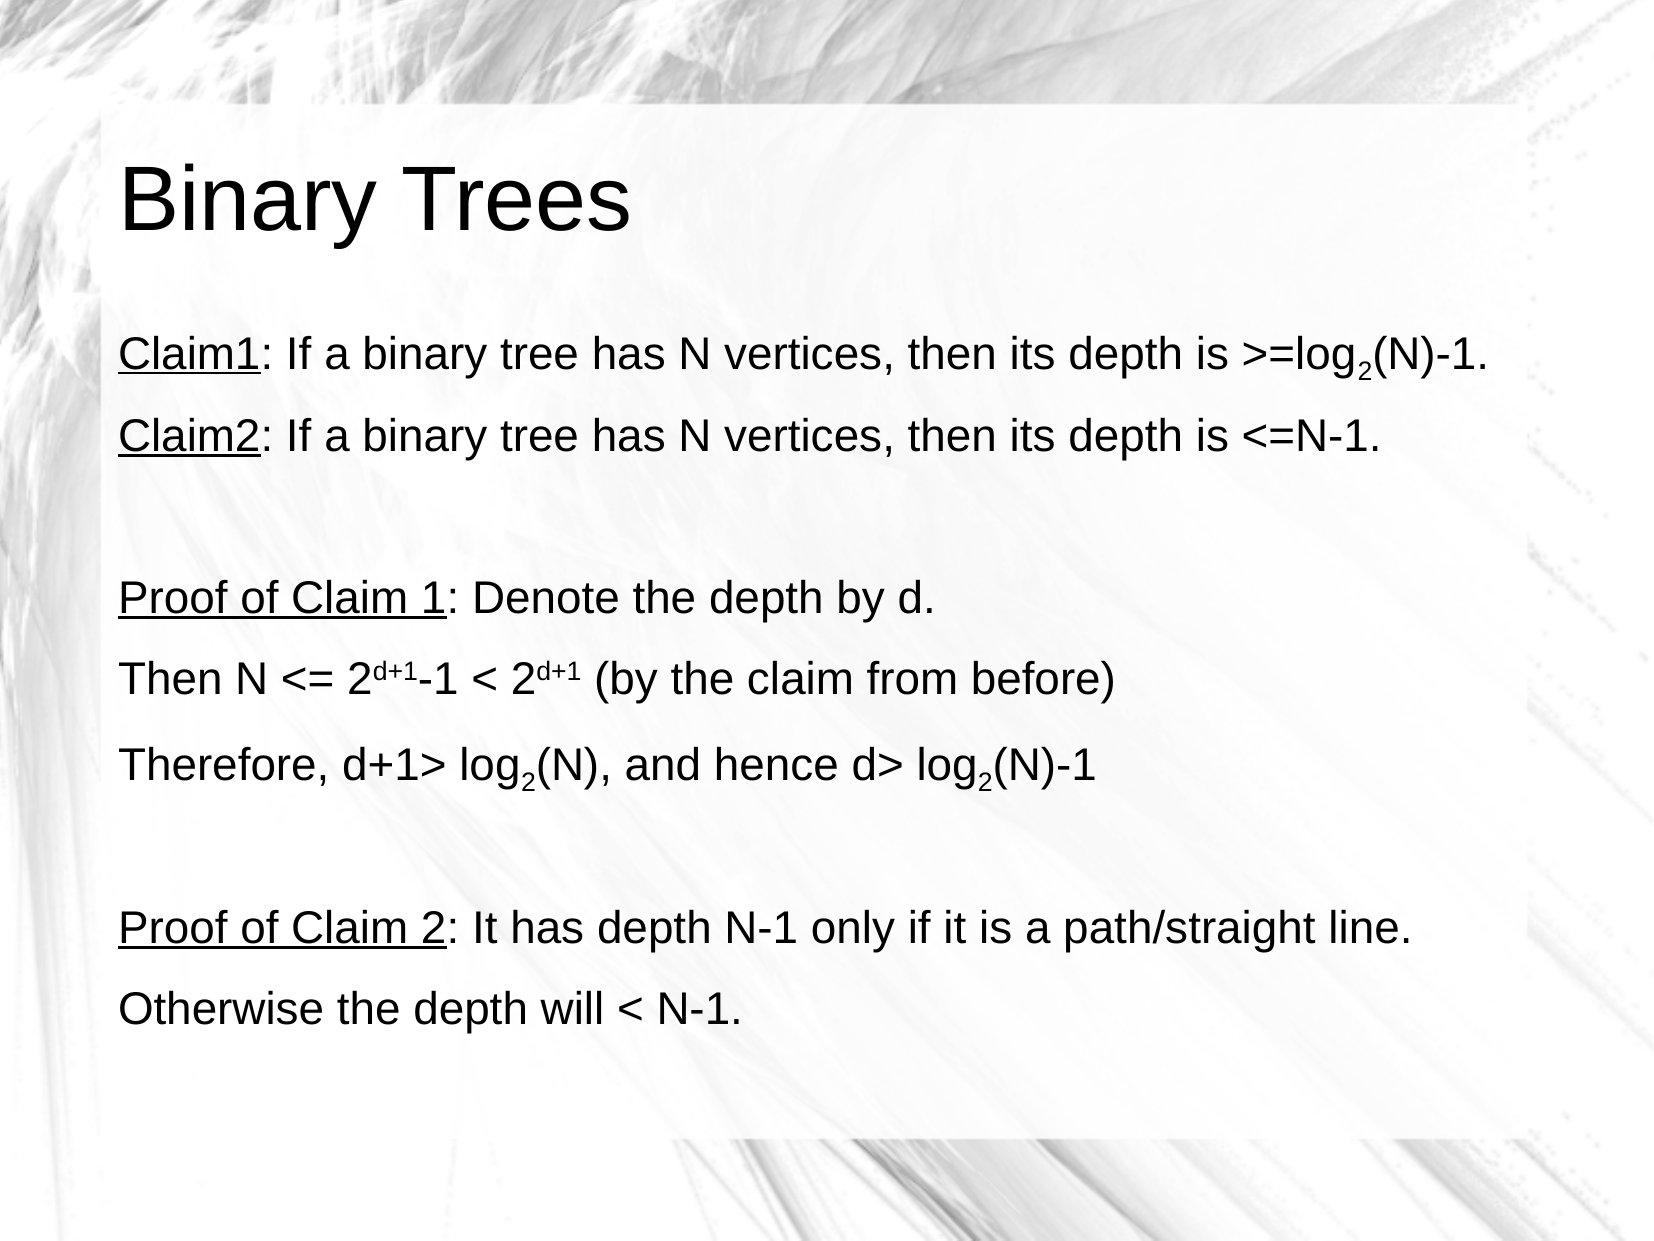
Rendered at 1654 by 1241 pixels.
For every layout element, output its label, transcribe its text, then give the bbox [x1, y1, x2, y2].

title Binary Trees [118, 93, 1506, 299]
picture [0, 0, 1654, 1241]
list Claim1: If a binary tree has N vertices, then its depth is >=log2(N)-1. Claim2: If a binary tree has N vertices, then its depth is <=N-1. Proof of Claim 1: Denote the depth by d. Then N <= 2d+1-1 < 2d+1 (by the claim from before) Therefore, d+1> log2(N), and hence d> log2(N)-1 Proof of Claim 2: It has depth N-1 only if it is a path/straight line. Otherwise the depth will < N-1. [118, 319, 1571, 1109]
